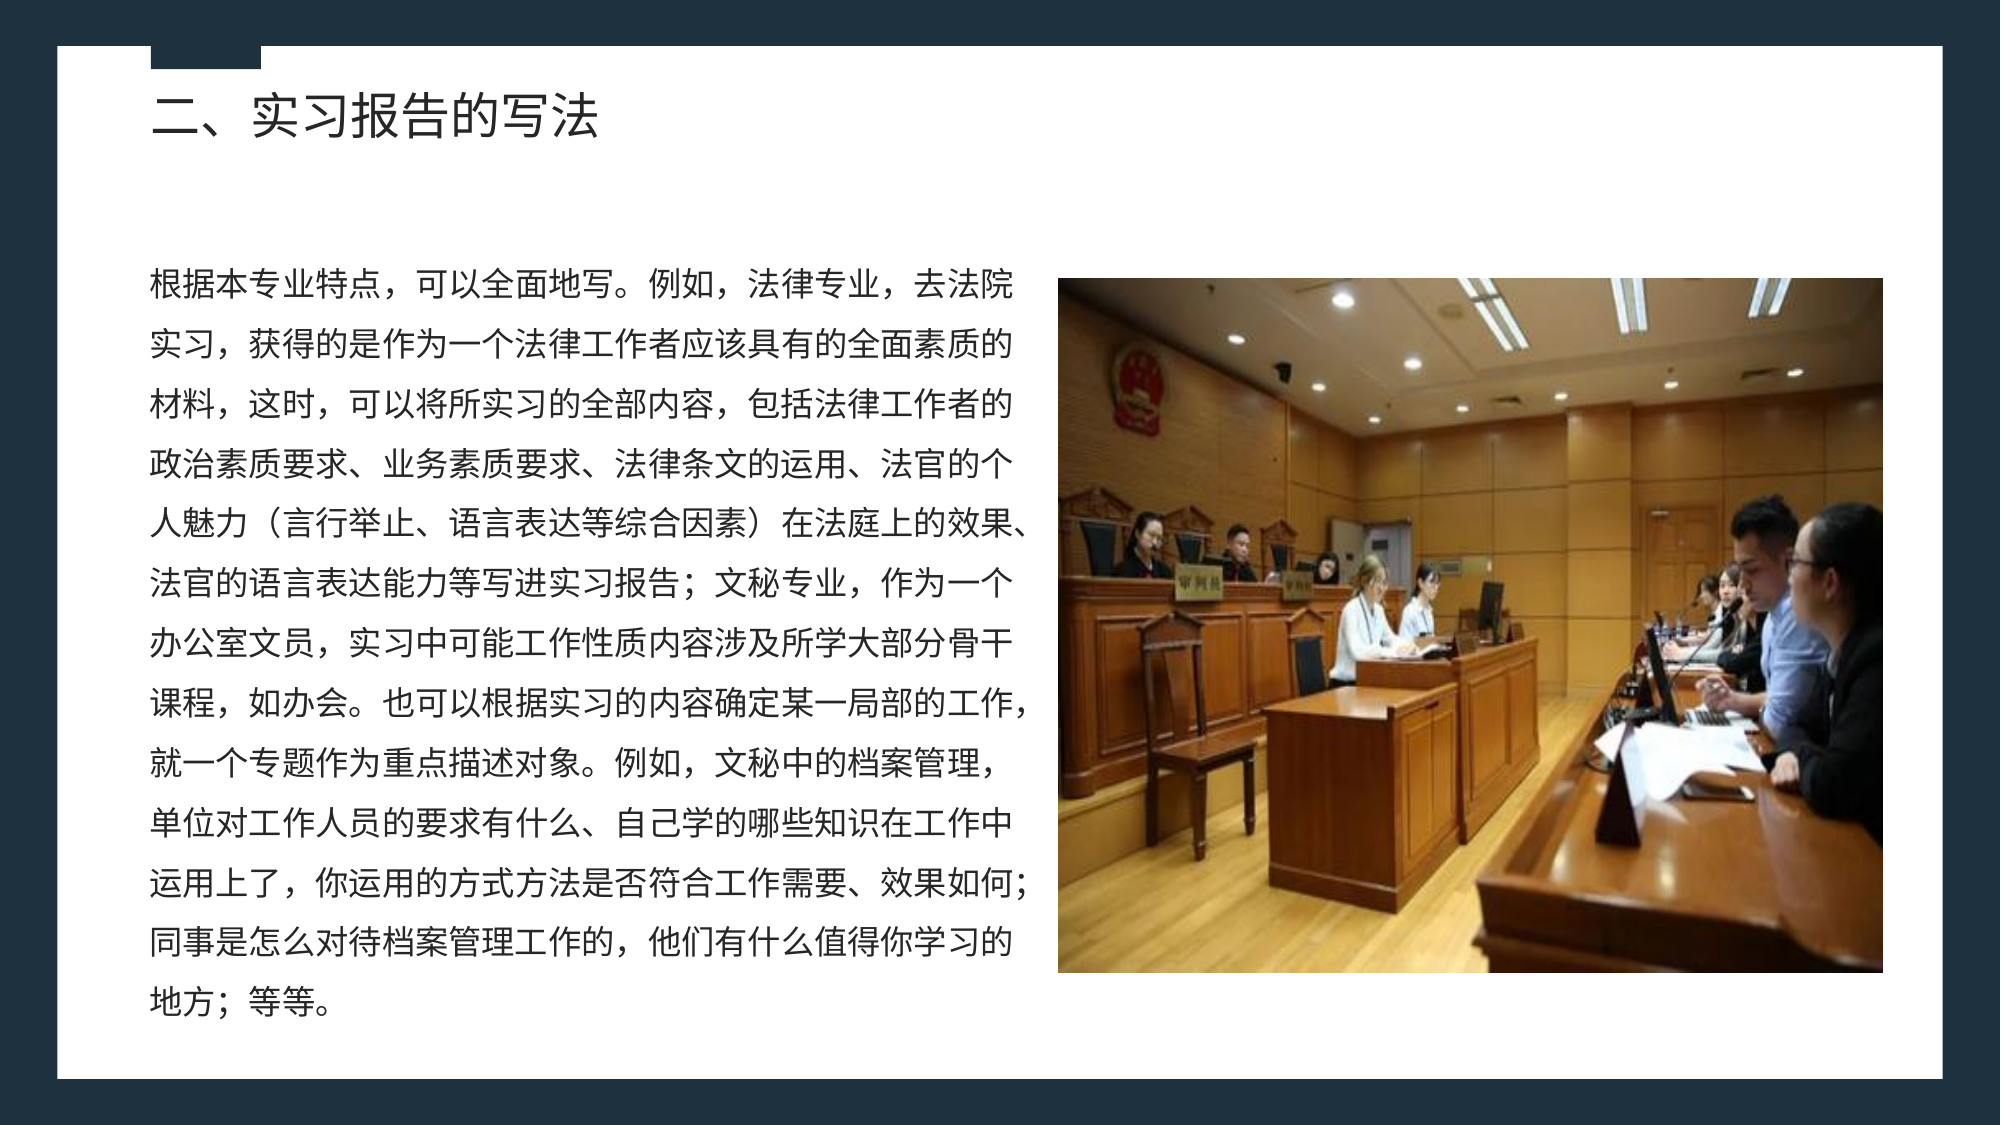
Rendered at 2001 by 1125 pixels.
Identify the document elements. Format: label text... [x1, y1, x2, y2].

text_box 二、实习报告的写法 [150, 77, 965, 152]
text_box 根据本专业特点，可以全面地写。例如，法律专业，去法院实习，获得的是作为一个法律工作者应该具有的全面素质的材料，这时，可以将所实习的全部内容，包括法律工作者的政治素质要求、业务素质要求、法律条文的运用、法官的个人魅力（言行举止、语言表达等综合因素）在法庭上的效果、法官的语言表达能力等写进实习报告；文秘专业，作为一个办公室文员，实习中可能工作性质内容涉及所学大部分骨干课程，如办会。也可以根据实习的内容确定某一局部的工作，就一个专题作为重点描述对象。例如，文秘中的档案管理，单位对工作人员的要求有什么、自己学的哪些知识在工作中运用上了，你运用的方式方法是否符合工作需要、效果如何；同事是怎么对待档案管理工作的，他们有什么值得你学习的地方；等等。 [134, 235, 1030, 1029]
picture [1057, 278, 1883, 973]
